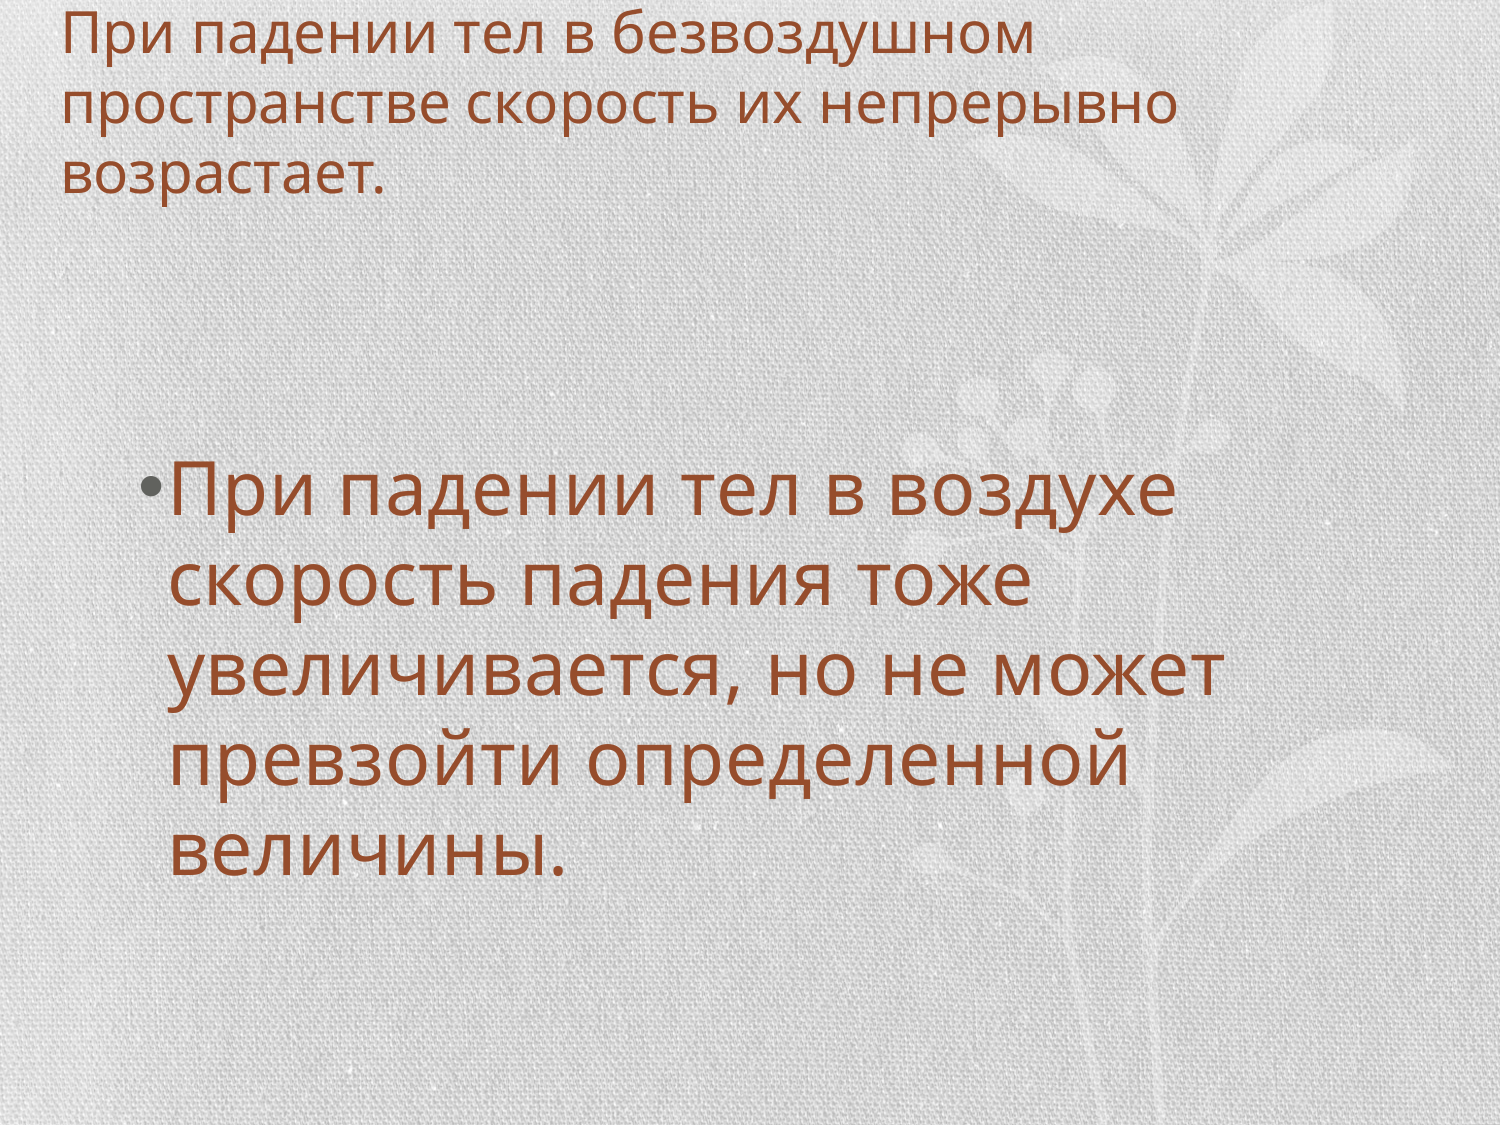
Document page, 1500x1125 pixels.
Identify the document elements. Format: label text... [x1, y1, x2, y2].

list При падении тел в воздухе скорость падения тоже увеличивается, но не может превзойти определенной величины. [123, 432, 1365, 913]
title При падении тел в безвоздушном пространстве скорость их непрерывно возрастает. [45, 37, 1455, 213]
